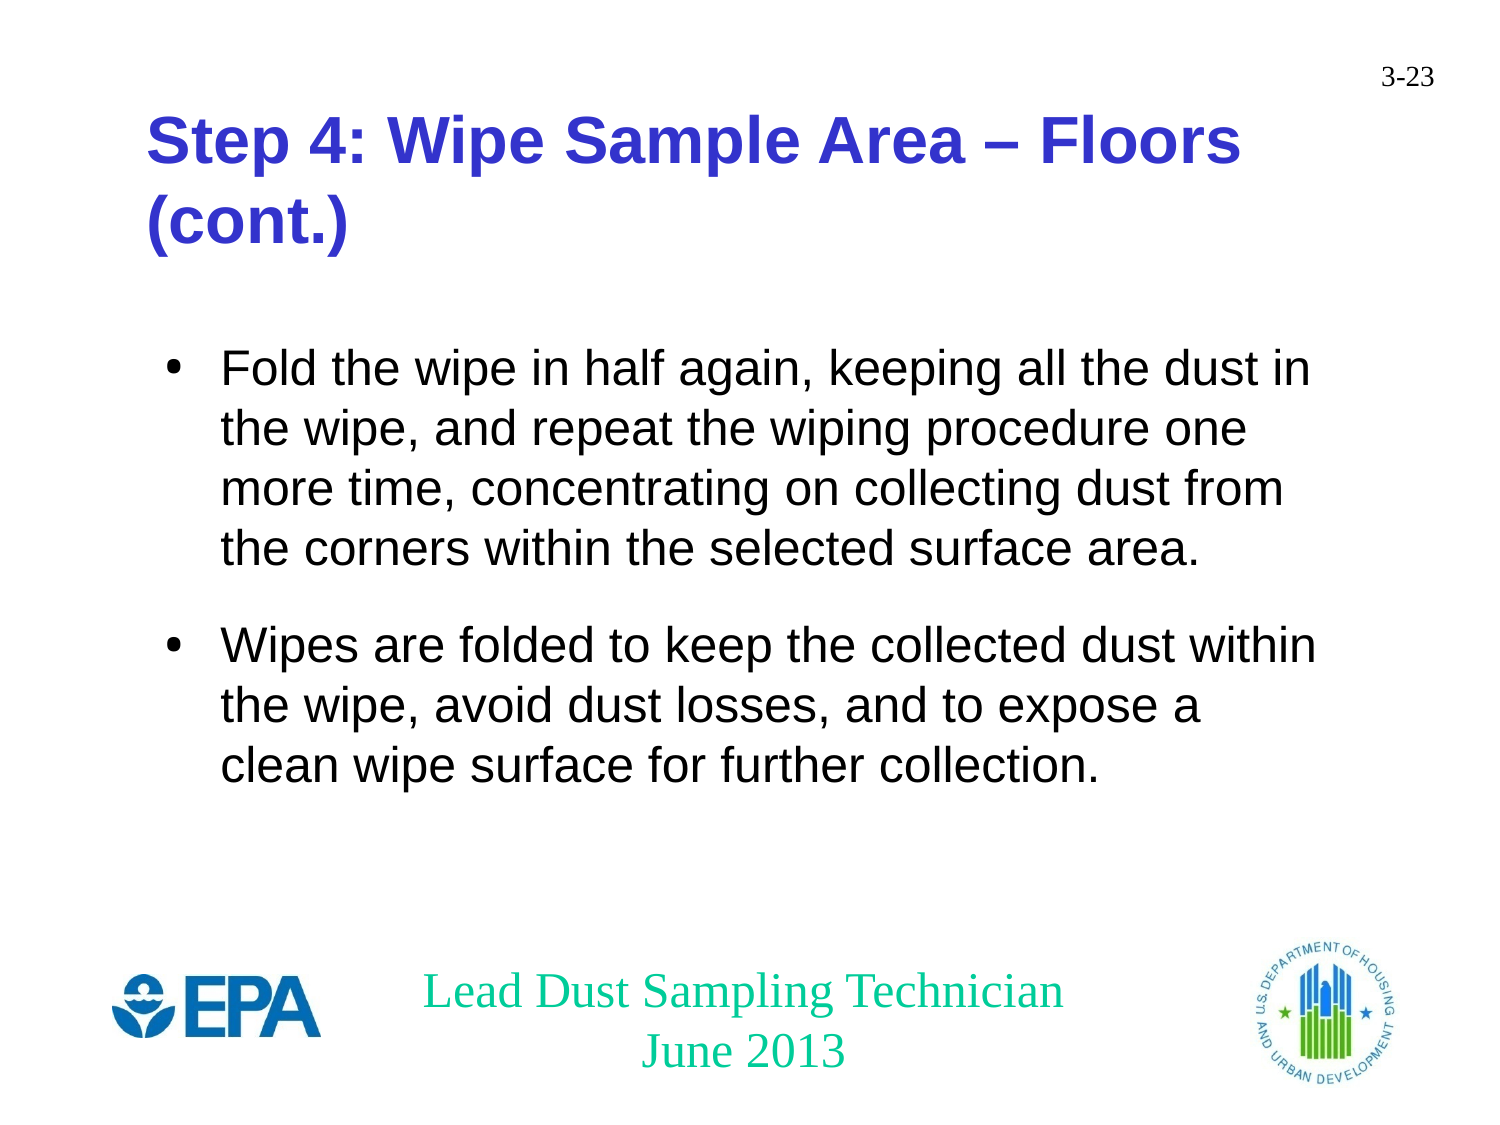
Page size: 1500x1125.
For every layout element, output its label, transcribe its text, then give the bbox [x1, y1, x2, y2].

picture [112, 974, 321, 1038]
picture [1250, 937, 1400, 1088]
text_box Step 4: Wipe Sample Area – Floors (cont.) [131, 83, 1282, 271]
text_box Fold the wipe in half again, keeping all the dust in the wipe, and repeat the wiping procedure one more time, concentrating on collecting dust from the corners within the selected surface area. Wipes are folded to keep the collected dust within the wipe, avoid dust losses, and to expose a clean wipe surface for further collection. [149, 327, 1349, 814]
